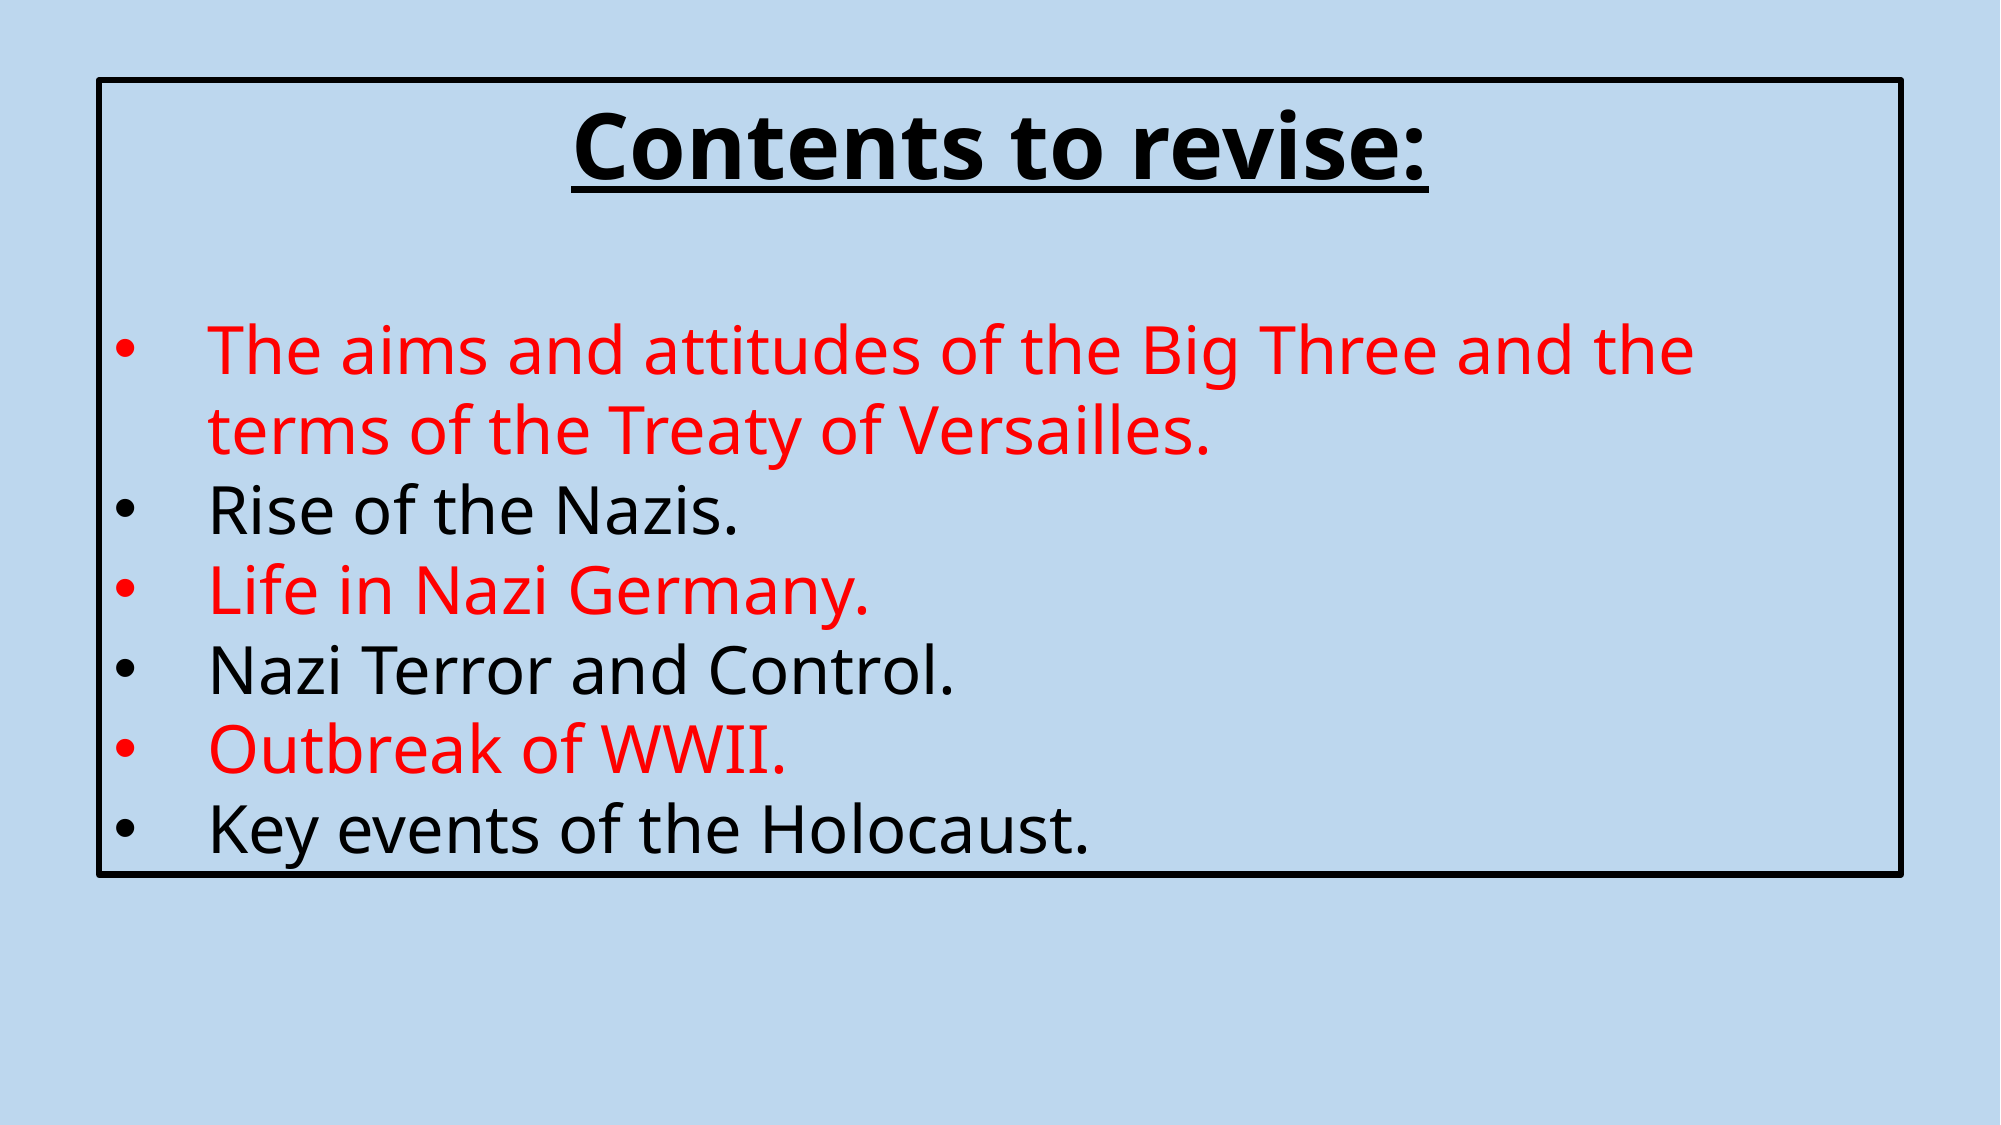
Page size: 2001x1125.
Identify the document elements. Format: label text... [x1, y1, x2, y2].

text_box Contents to revise: The aims and attitudes of the Big Three and the terms of the Treaty of Versailles. Rise of the Nazis. Life in Nazi Germany. Nazi Terror and Control. Outbreak of WWII. Key events of the Holocaust. [98, 80, 1901, 875]
